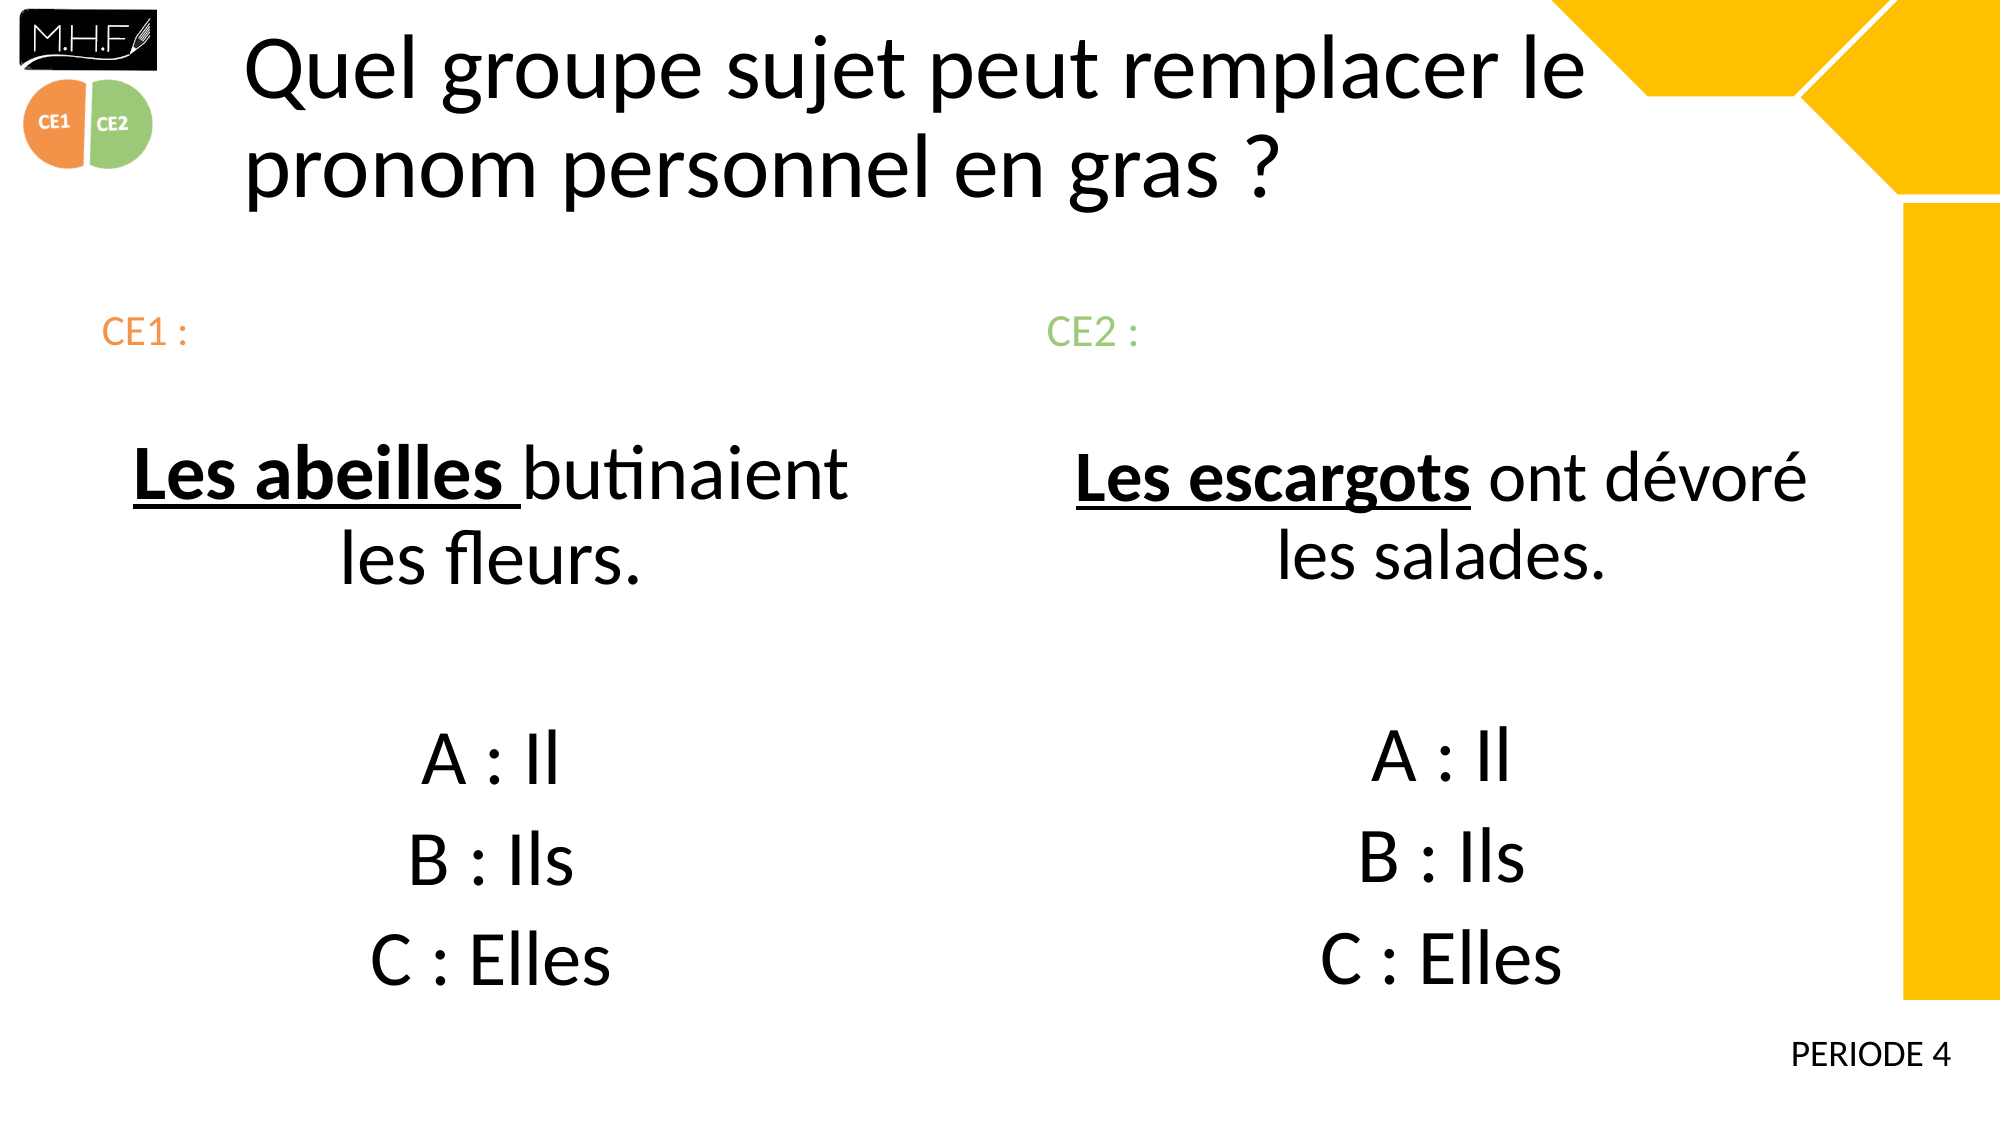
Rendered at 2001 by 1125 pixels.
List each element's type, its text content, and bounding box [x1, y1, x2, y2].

list CE1 : Les abeilles butinaient les fleurs. A : Il B : Ils C : Elles [86, 300, 897, 1015]
title Quel groupe sujet peut remplacer le pronom personnel en gras ? [228, 9, 1774, 227]
text_box [1549, 0, 1892, 98]
text_box [1902, 202, 2000, 1001]
text_box [1799, 0, 2000, 196]
text_box CE2 : Les escargots ont dévoré les salades. A : Il B : Ils C : Elles [1031, 299, 1853, 1014]
picture [1, 7, 177, 207]
text_box PERIODE 4 [1362, 1021, 1967, 1125]
